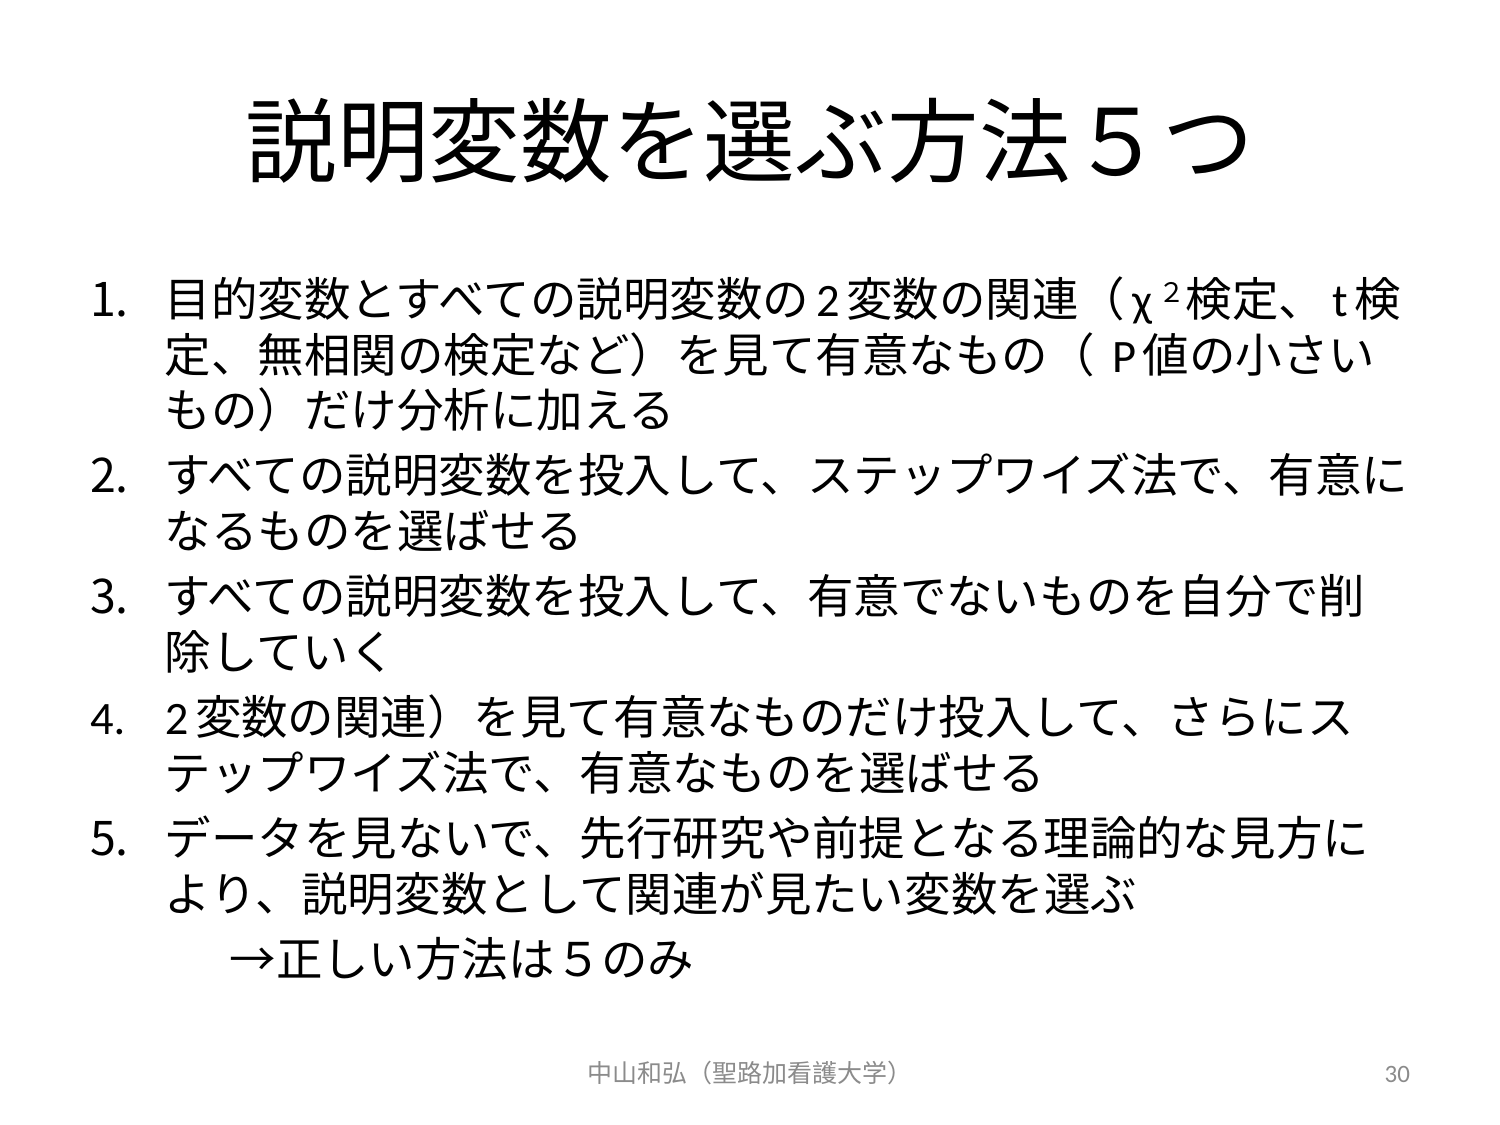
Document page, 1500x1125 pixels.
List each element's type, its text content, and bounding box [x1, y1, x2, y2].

title 説明変数を選ぶ方法５つ [75, 45, 1425, 233]
footer 中山和弘（聖路加看護大学） [512, 1042, 988, 1103]
slide_number 30 [1074, 1042, 1425, 1103]
list 目的変数とすべての説明変数の2変数の関連（χ２検定、t検定、無相関の検定など）を見て有意なもの（ P値の小さいもの）だけ分析に加える すべての説明変数を投入して、ステップワイズ法で、有意になるものを選ばせる すべての説明変数を投入して、有意でないものを自分で削除していく 2変数の関連）を見て有意なものだけ投入して、さらにステップワイズ法で、有意なものを選ばせる データを見ないで、先行研究や前提となる理論的な見方により、説明変数として関連が見たい変数を選ぶ →正しい方法は５のみ [75, 262, 1425, 1005]
